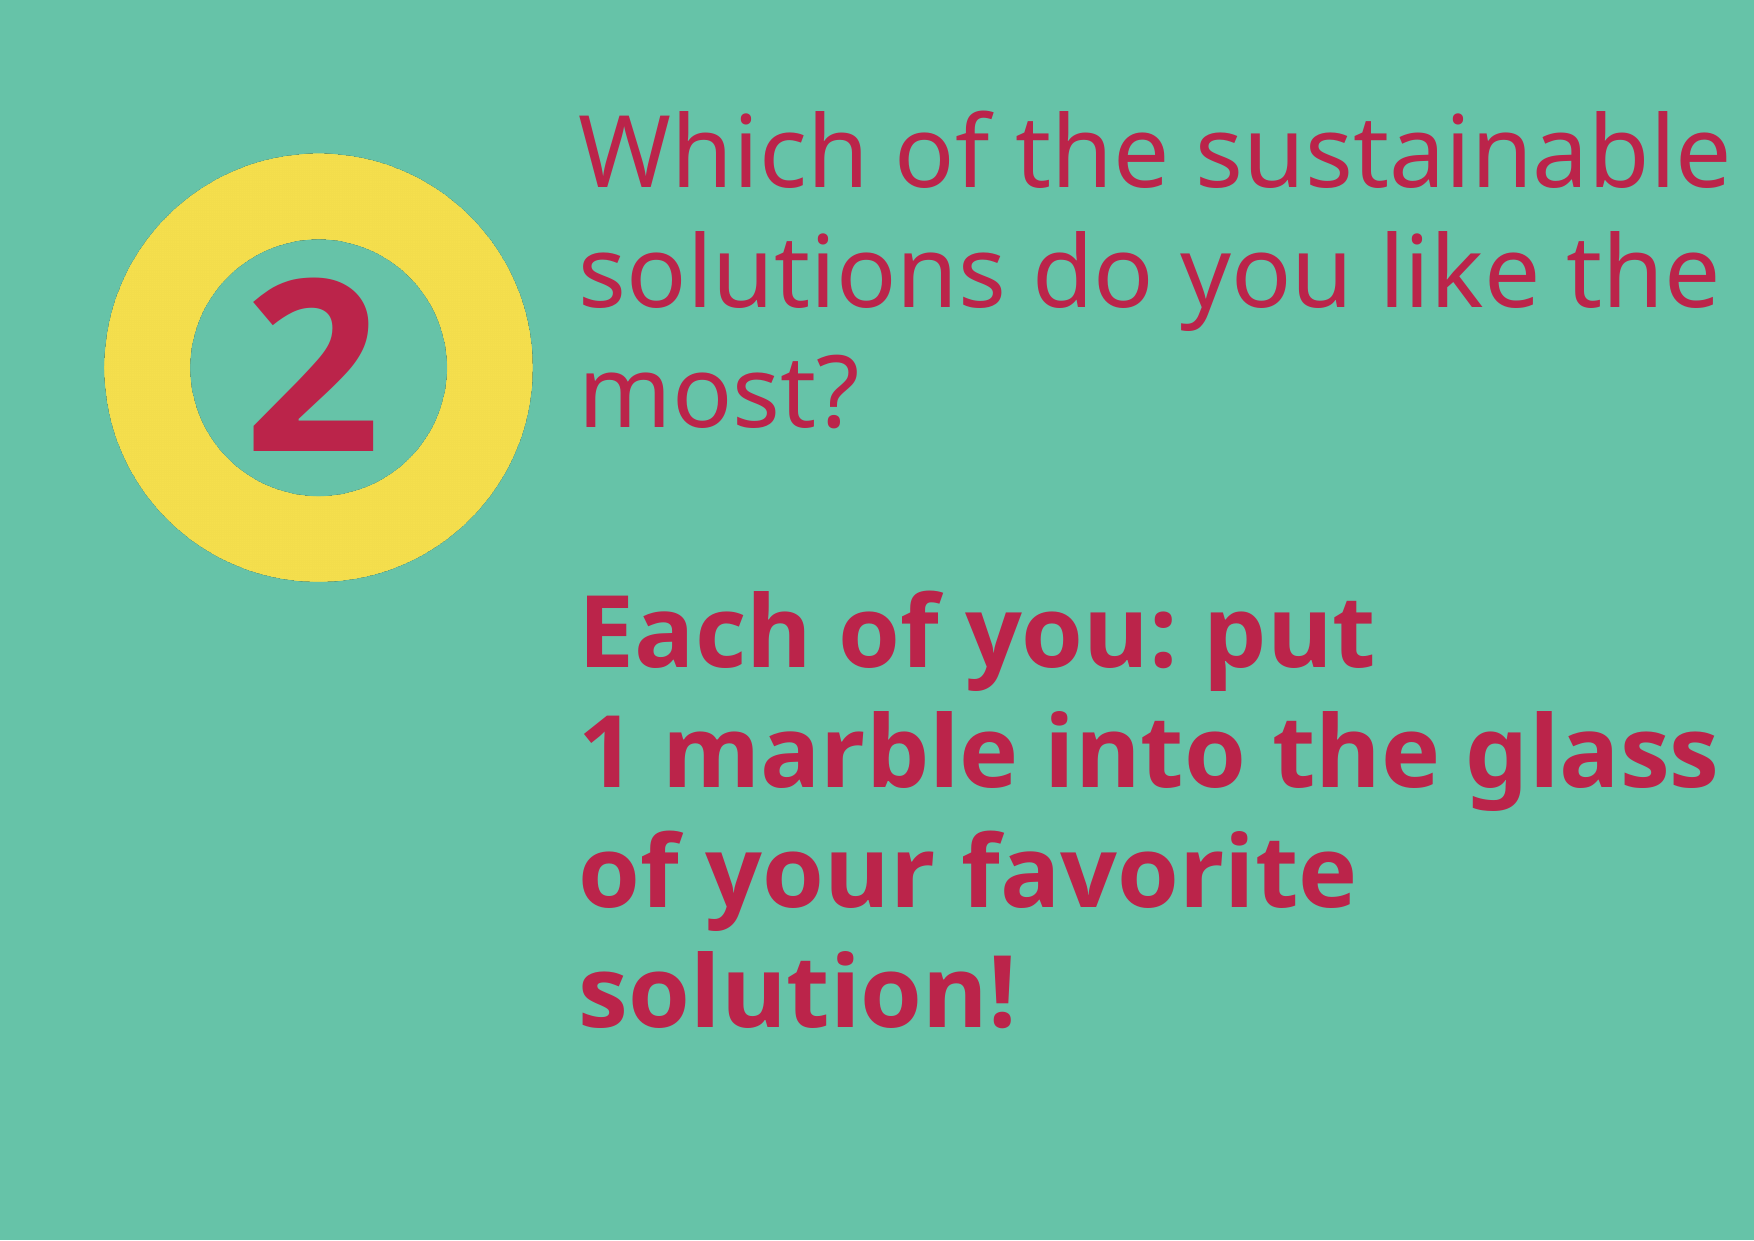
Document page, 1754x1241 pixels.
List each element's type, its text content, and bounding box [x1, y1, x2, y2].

picture [104, 153, 533, 582]
text_box Which of the sustainable solutions do you like the most? Each of you: put 1 marble into the glass of your favorite solution! [564, 80, 1754, 1055]
